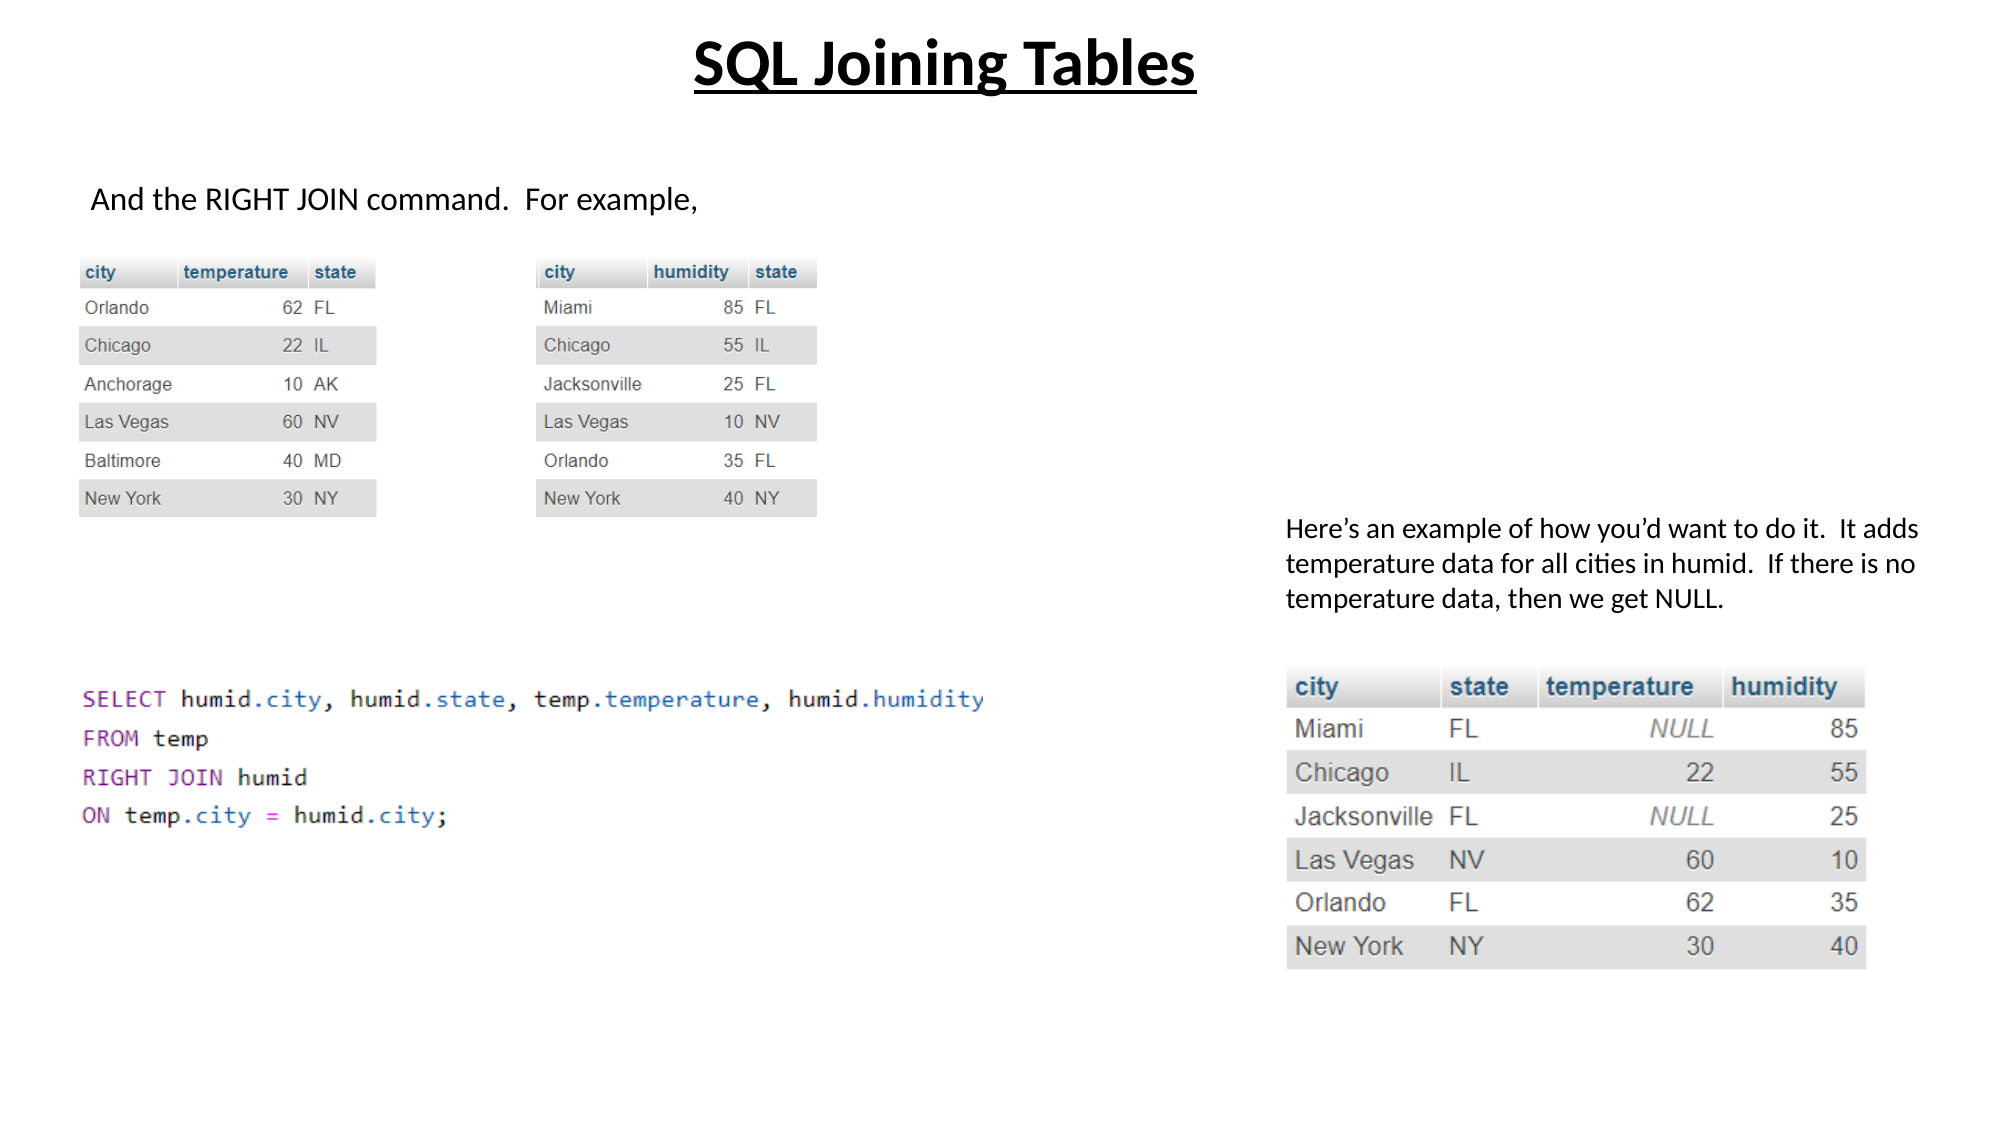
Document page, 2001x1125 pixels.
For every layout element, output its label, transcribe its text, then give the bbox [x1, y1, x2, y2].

picture [79, 253, 381, 517]
picture [1284, 658, 1873, 971]
picture [75, 682, 983, 842]
text_box Here’s an example of how you’d want to do it. It adds temperature data for all cities in humid. If there is no temperature data, then we get NULL. [1270, 501, 1968, 622]
text_box SQL Joining Tables [678, 11, 1212, 107]
text_box And the RIGHT JOIN command. For example, [75, 170, 929, 225]
picture [536, 256, 817, 517]
